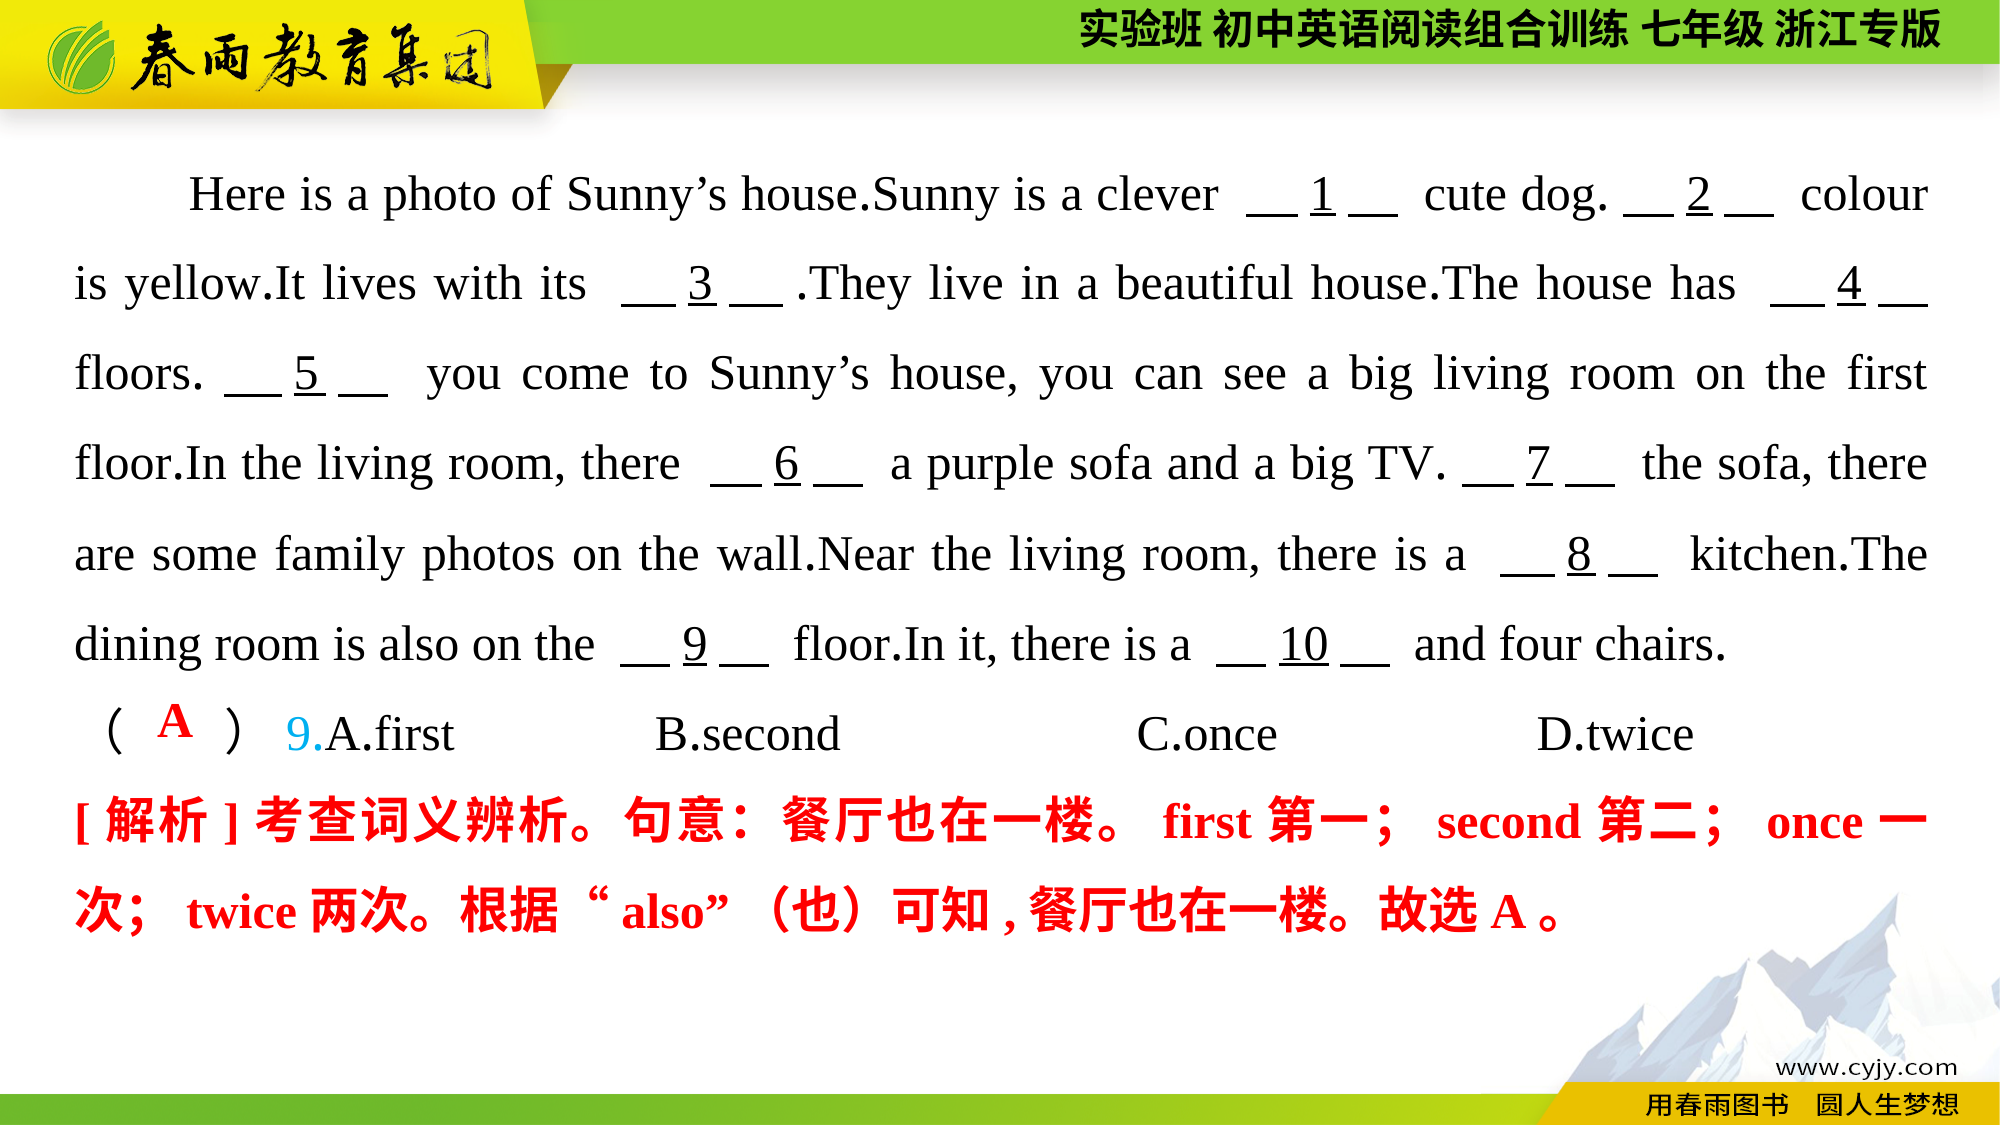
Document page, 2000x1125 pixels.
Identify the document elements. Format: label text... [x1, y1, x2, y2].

picture [0, 0, 2000, 1125]
text_box [解析]考查词义辨析。句意：餐厅也在一楼。first第一；second第二；once一次；twice两次。根据“also”（也）可知,餐厅也在一楼。故选A。 [59, 751, 1944, 947]
text_box A [142, 680, 208, 751]
list Here is a photo of Sunny’s house.Sunny is a clever 1 cute dog. 2 colour is yellow.It lives with its 3 .They live in a beautiful house.The house has 4 floors. 5 you come to Sunny’s house, you can see a big living room on the first floor.In the living room, there 6 a purple sofa and a big TV. 7 the sofa, there are some family photos on the wall.Near the living room, there is a 8 kitchen.The dining room is also on the 9 floor.In it, there is a 10 and four chairs. （ ）9.A.first B.second C.once D.twice [59, 122, 1944, 751]
